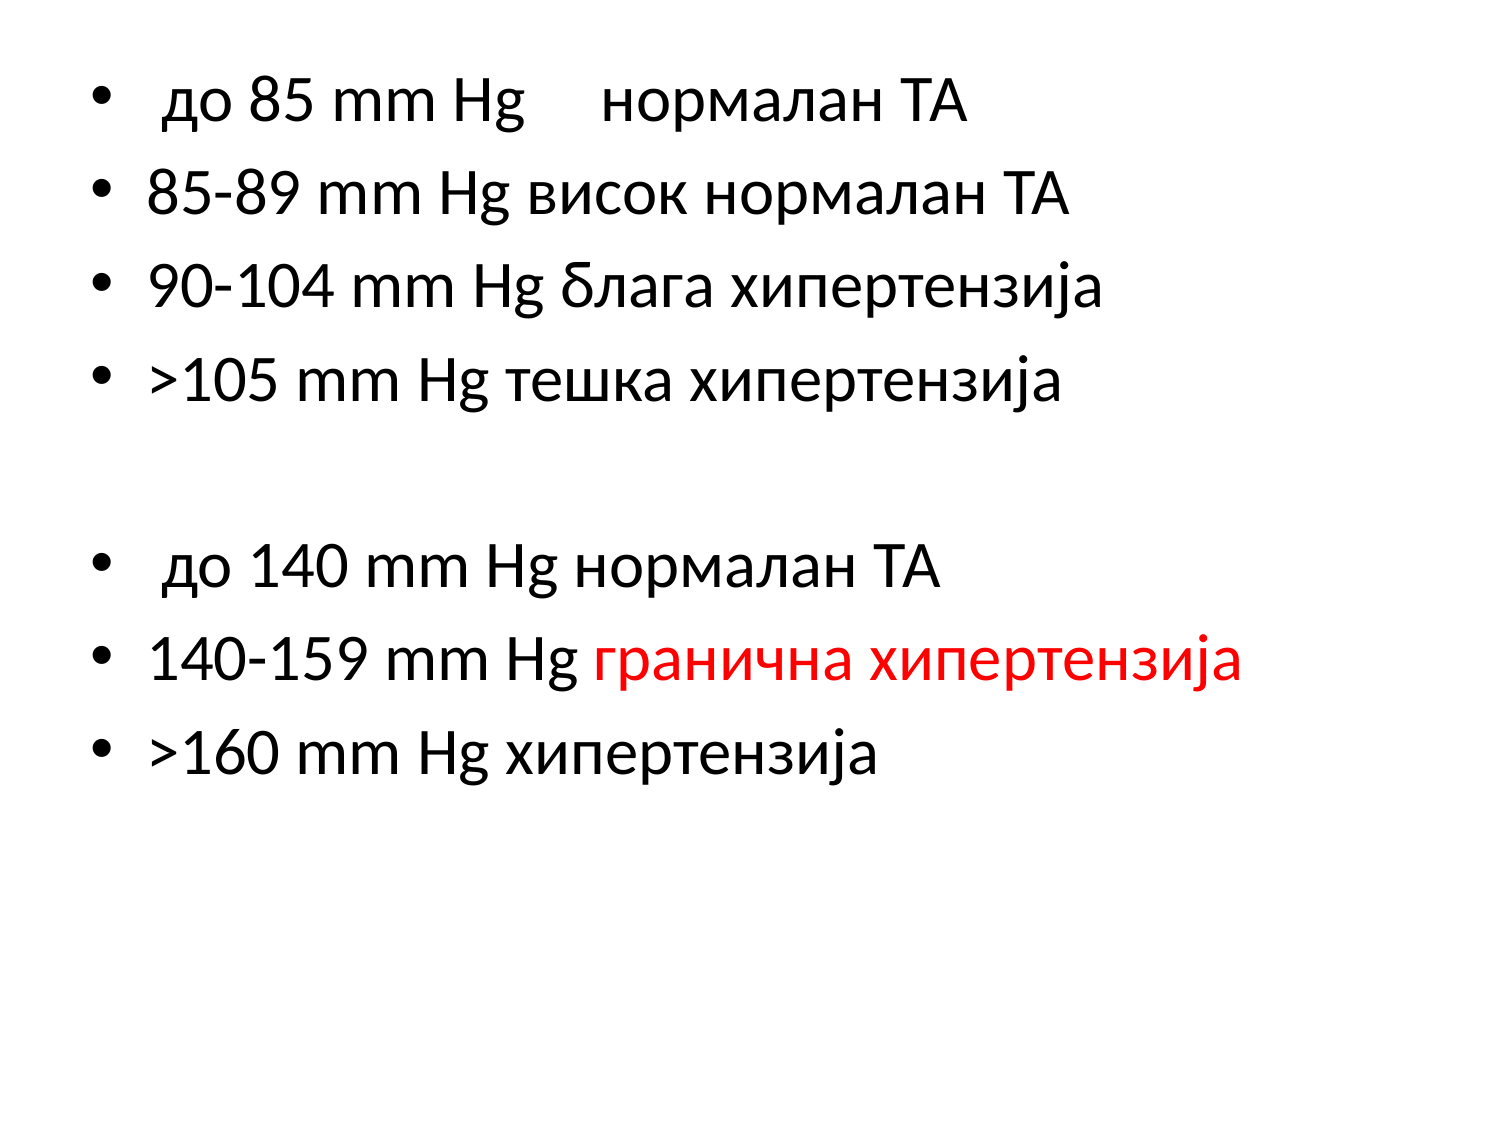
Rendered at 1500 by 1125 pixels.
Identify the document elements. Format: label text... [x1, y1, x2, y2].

list дo 85 mm Hg нормалан ТА 85-89 mm Hg висок нормалан ТА 90-104 mm Hg блага хипертензија >105 mm Hg тешка хипертензија до 140 mm Hg нормалан ТА 140-159 mm Hg гранична хипертензија >160 mm Hg хипертензија [75, 46, 1425, 1005]
